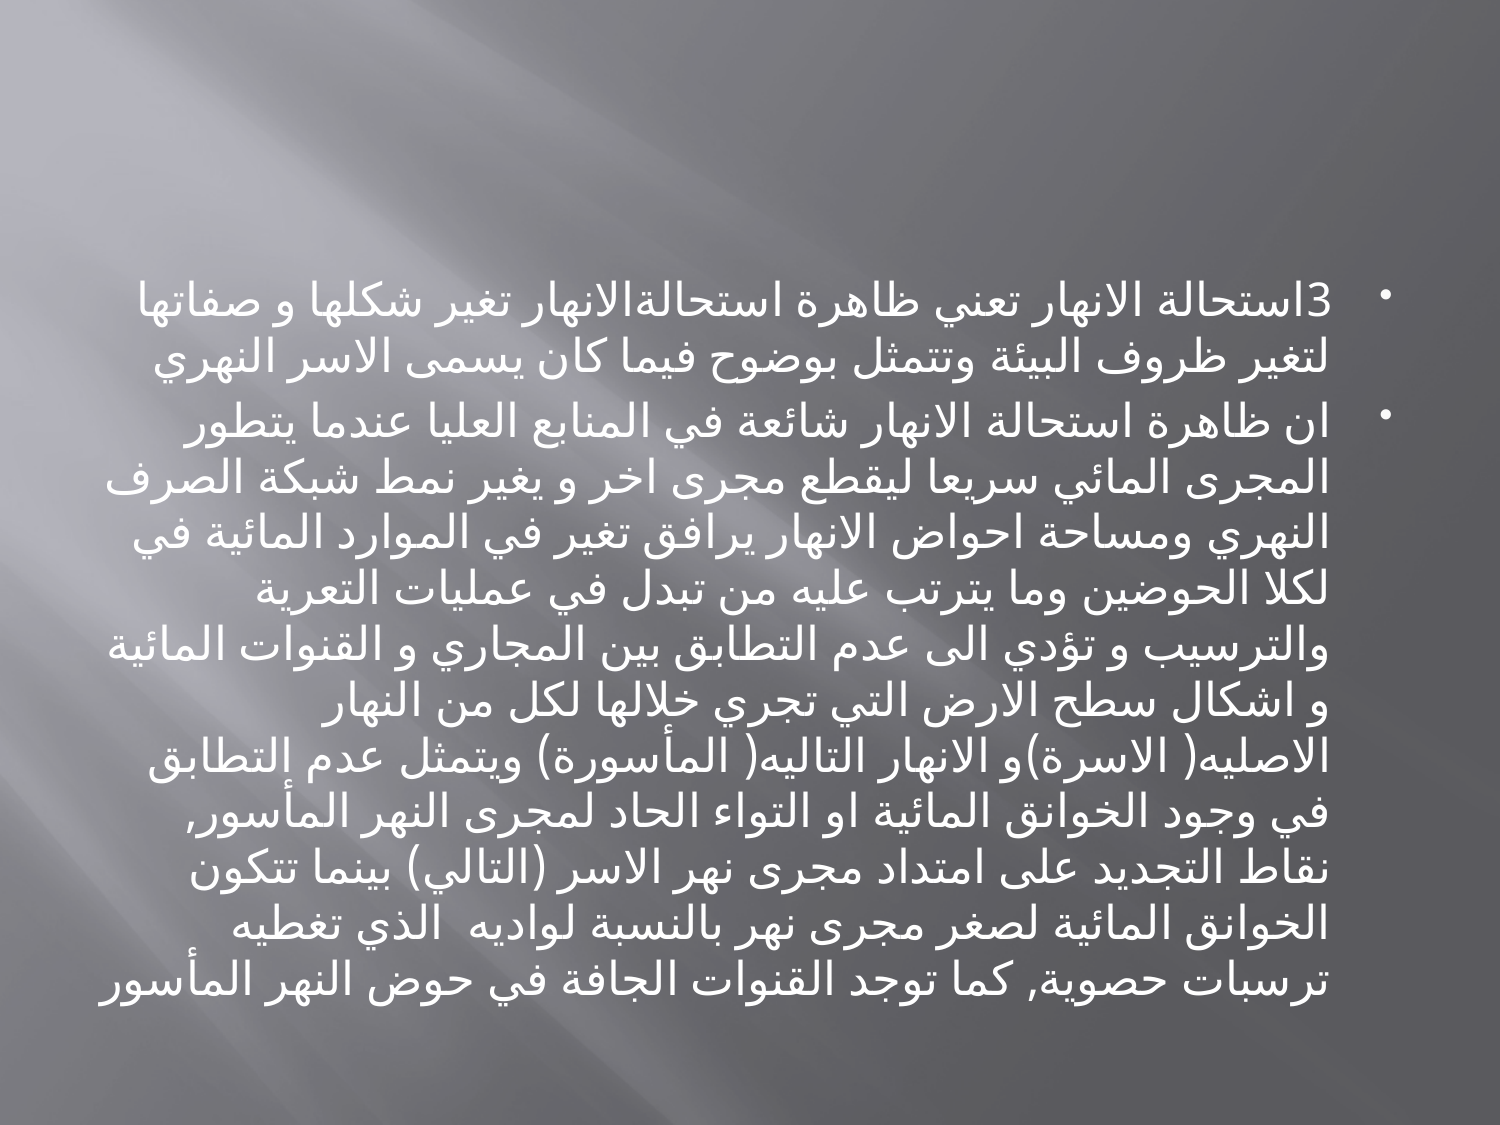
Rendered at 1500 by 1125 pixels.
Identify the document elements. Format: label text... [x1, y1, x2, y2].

list 3 استحالة الانهار تعني ظاهرة استحالةالانهار تغير شكلها و صفاتها لتغير ظروف البيئة وتتمثل بوضوح فيما كان يسمى الاسر النهري ان ظاهرة استحالة الانهار شائعة في المنابع العليا عندما يتطور المجرى المائي سريعا ليقطع مجرى اخر و يغير نمط شبكة الصرف النهري ومساحة احواض الانهار يرافق تغير في الموارد المائية في لكلا الحوضين وما يترتب عليه من تبدل في عمليات التعرية والترسيب و تؤدي الى عدم التطابق بين المجاري و القنوات المائية و اشكال سطح الارض التي تجري خلالها لكل من النهار الاصليه( الاسرة)و الانهار التاليه( المأسورة) ويتمثل عدم التطابق في وجود الخوانق المائية او التواء الحاد لمجرى النهر المأسور, نقاط التجديد على امتداد مجرى نهر الاسر (التالي) بينما تتكون الخوانق المائية لصغر مجرى نهر بالنسبة لواديه الذي تغطيه ترسبات حصوية, كما توجد القنوات الجافة في حوض النهر المأسور [75, 262, 1425, 1035]
